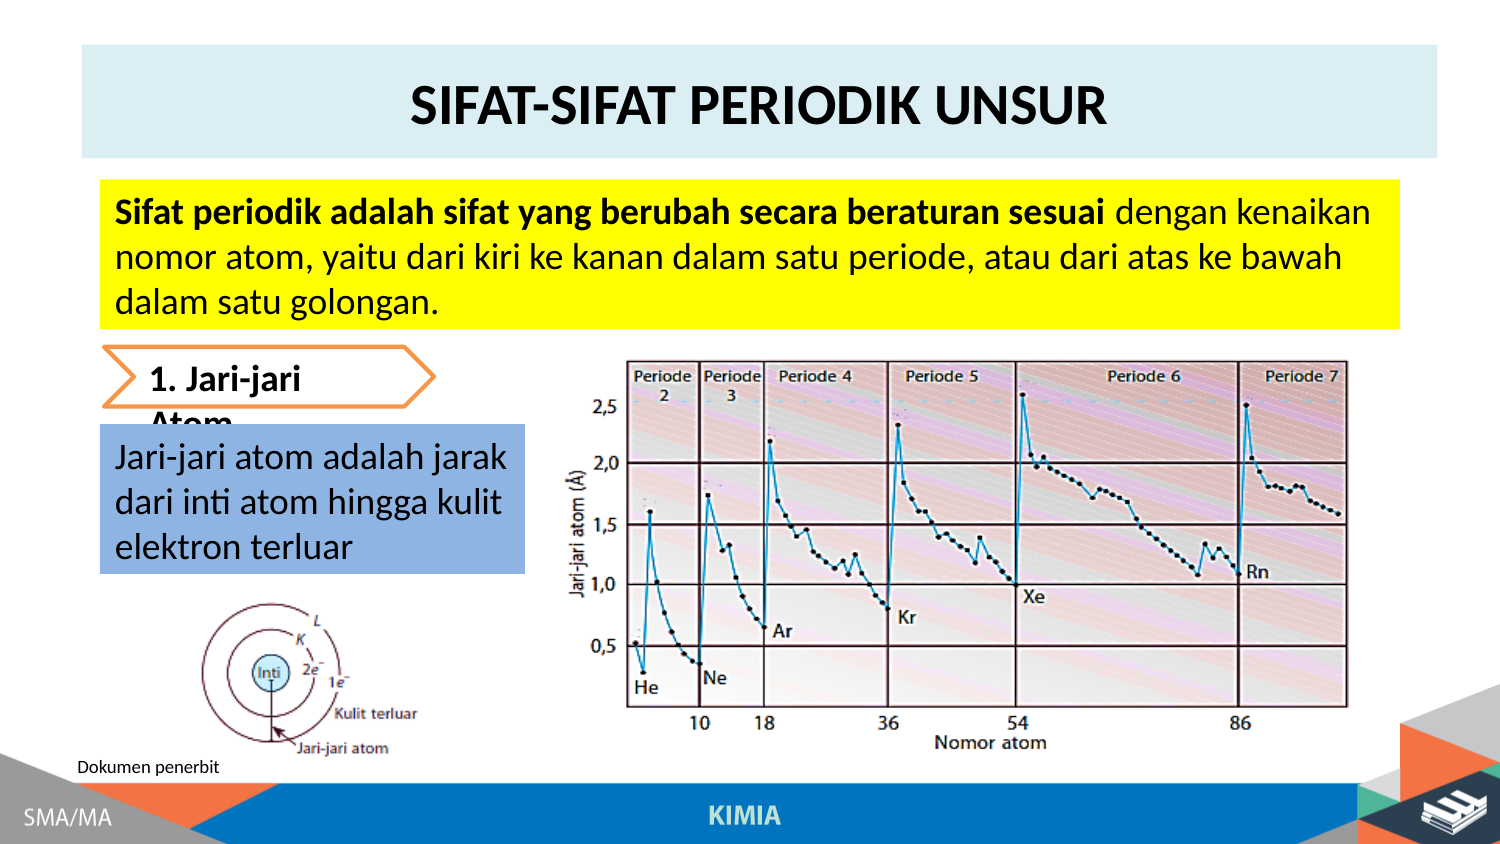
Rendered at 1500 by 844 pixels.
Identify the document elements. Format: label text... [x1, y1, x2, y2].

text_box Sifat periodik adalah sifat yang berubah secara beraturan sesuai dengan kenaikan nomor atom, yaitu dari kiri ke kanan dalam satu periode, atau dari atas ke bawah dalam satu golongan. [99, 179, 1400, 330]
text_box 1. Jari-jari Atom [102, 344, 437, 409]
title SIFAT-SIFAT PERIODIK UNSUR [80, 43, 1440, 160]
text_box Jari-jari atom adalah jarak dari inti atom hingga kulit elektron terluar [99, 424, 525, 574]
picture [0, 346, 1500, 844]
text_box Dokumen penerbit [62, 746, 250, 785]
